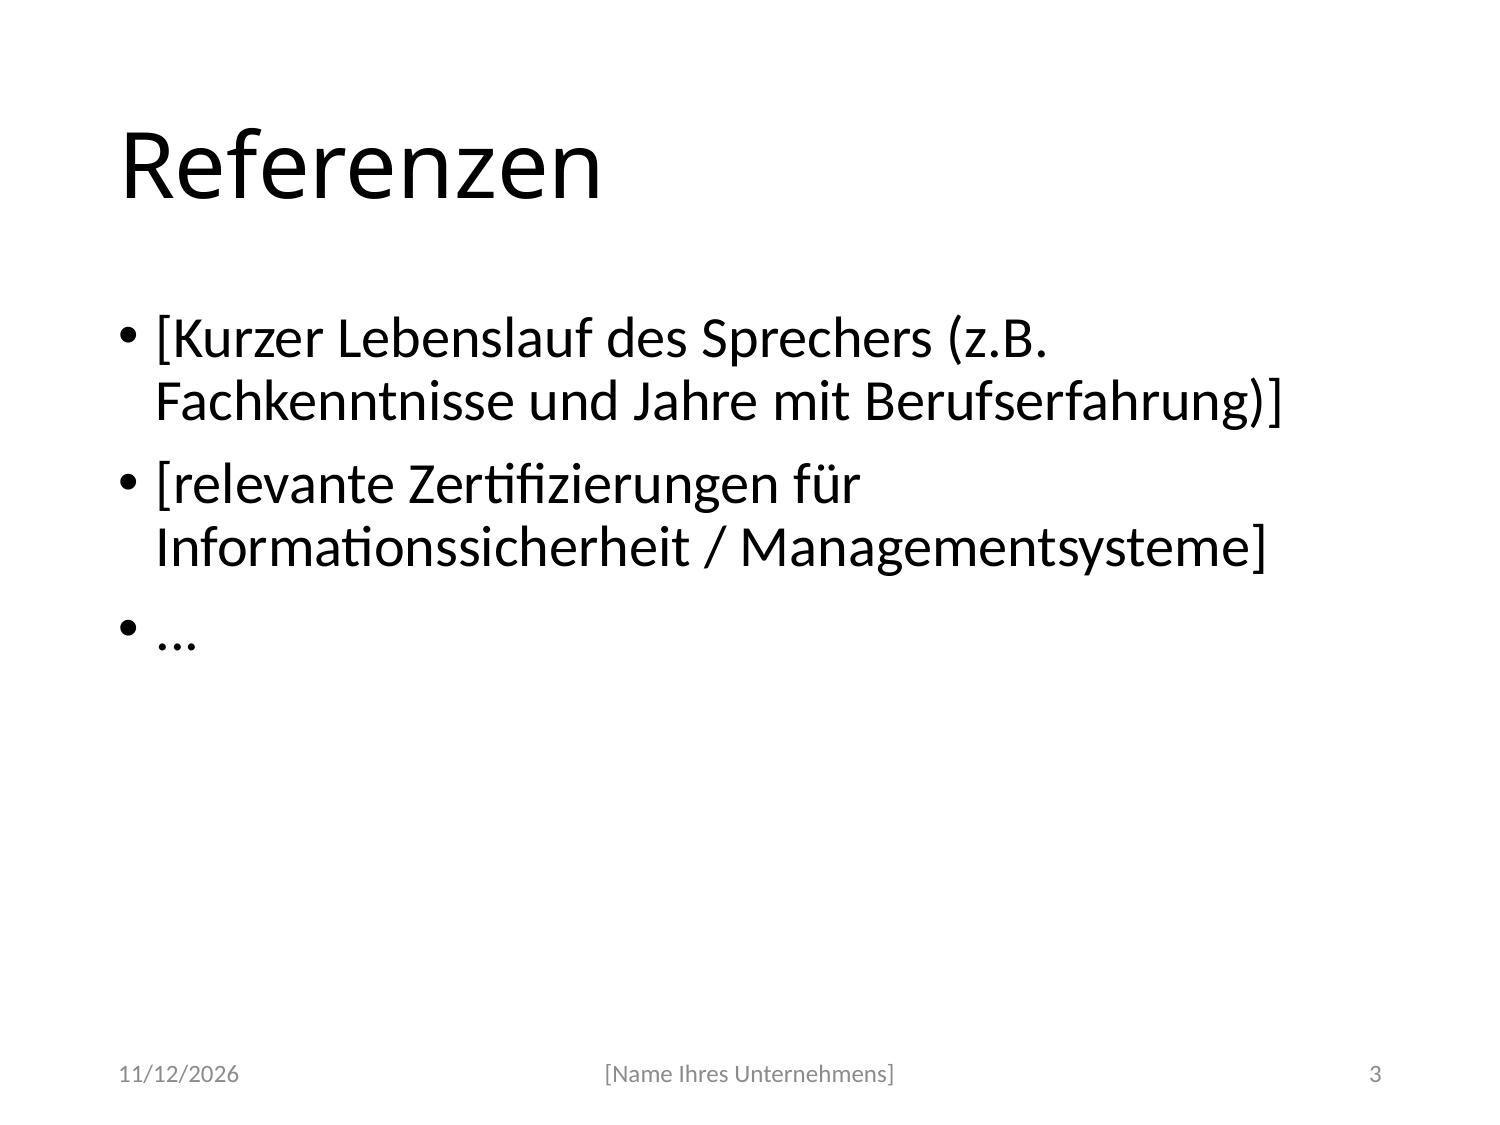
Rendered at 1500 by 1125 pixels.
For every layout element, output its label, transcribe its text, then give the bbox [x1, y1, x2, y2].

list [Kurzer Lebenslauf des Sprechers (z.B. Fachkenntnisse und Jahre mit Berufserfahrung)] [relevante Zertifizierungen für Informationssicherheit / Managementsysteme] ... [103, 299, 1397, 1014]
slide_number 3 [1059, 1042, 1397, 1103]
footer [Name Ihres Unternehmens] [496, 1042, 1004, 1103]
title Referenzen [103, 59, 1397, 278]
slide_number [103, 1042, 441, 1103]
